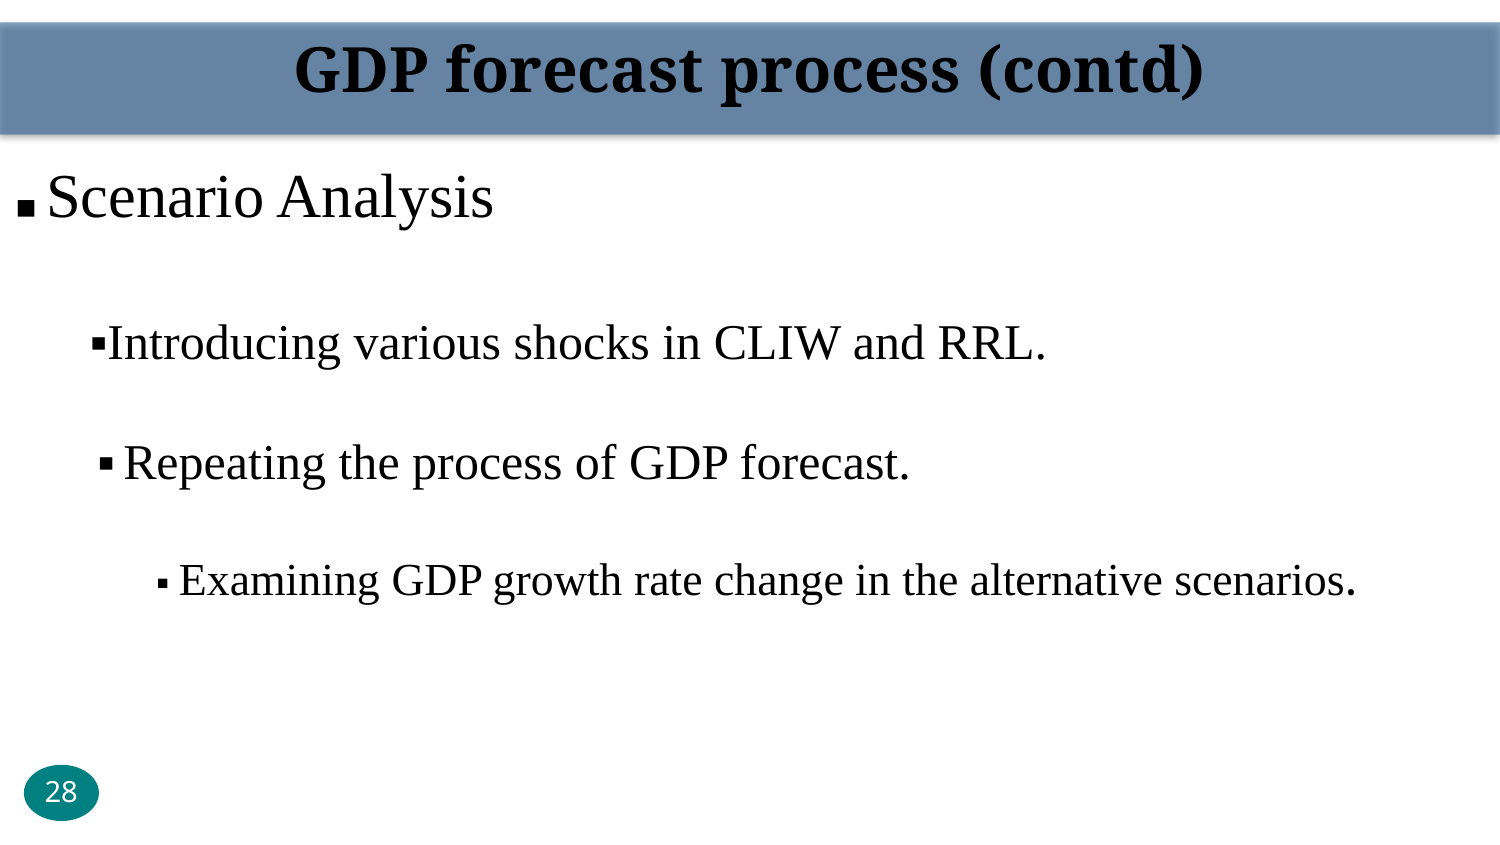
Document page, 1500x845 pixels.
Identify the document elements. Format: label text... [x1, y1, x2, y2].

slide_number 28 [23, 764, 99, 822]
text_box ▪ Scenario Analysis ▪Introducing various shocks in CLIW and RRL. ▪ Repeating the process of GDP forecast. ▪ Examining GDP growth rate change in the alternative scenarios. [0, 147, 1500, 675]
text_box GDP forecast process (contd) [0, 22, 1500, 112]
